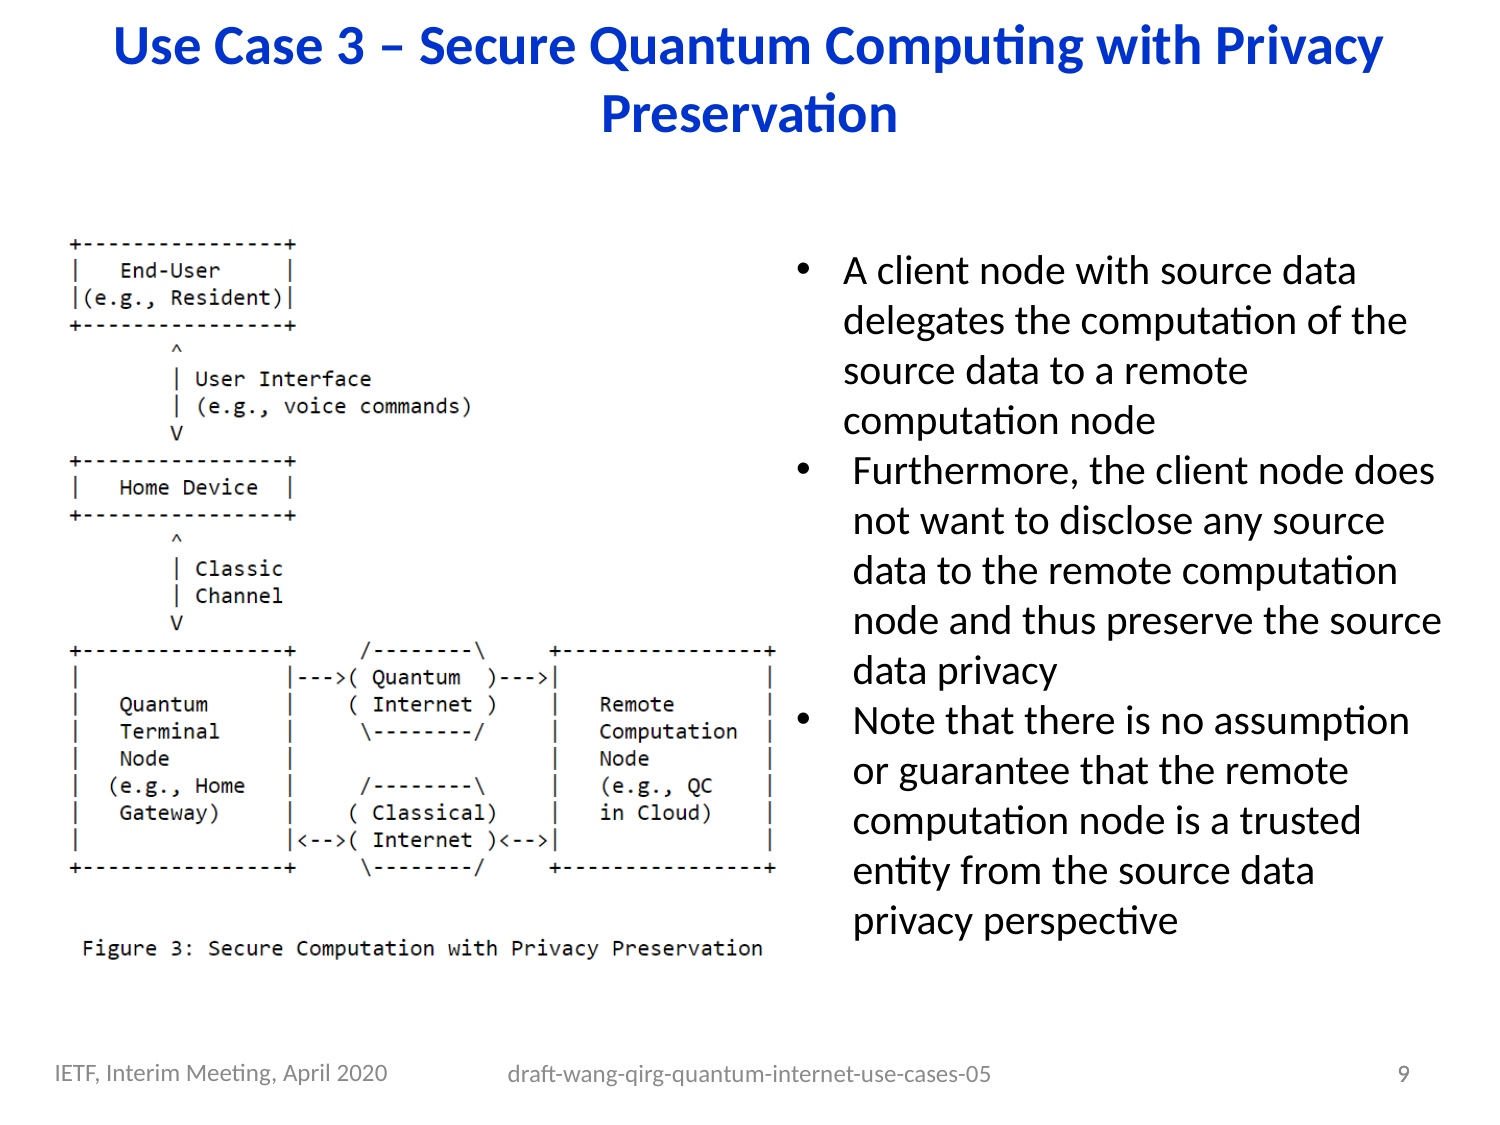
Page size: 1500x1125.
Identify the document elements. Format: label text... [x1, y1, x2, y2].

picture [63, 235, 782, 968]
text_box A client node with source data delegates the computation of the source data to a remote computation node Furthermore, the client node does not want to disclose any source data to the remote computation node and thus preserve the source data privacy Note that there is no assumption or guarantee that the remote computation node is a trusted entity from the source data privacy perspective [783, 235, 1461, 951]
footer draft-wang-qirg-quantum-internet-use-cases-05 [450, 1042, 1050, 1103]
text_box Use Case 3 – Secure Quantum Computing with Privacy Preservation [0, 0, 1500, 152]
slide_number 9 [1074, 1042, 1425, 1103]
text_box IETF, Interim Meeting, April 2020 [39, 1041, 425, 1102]
